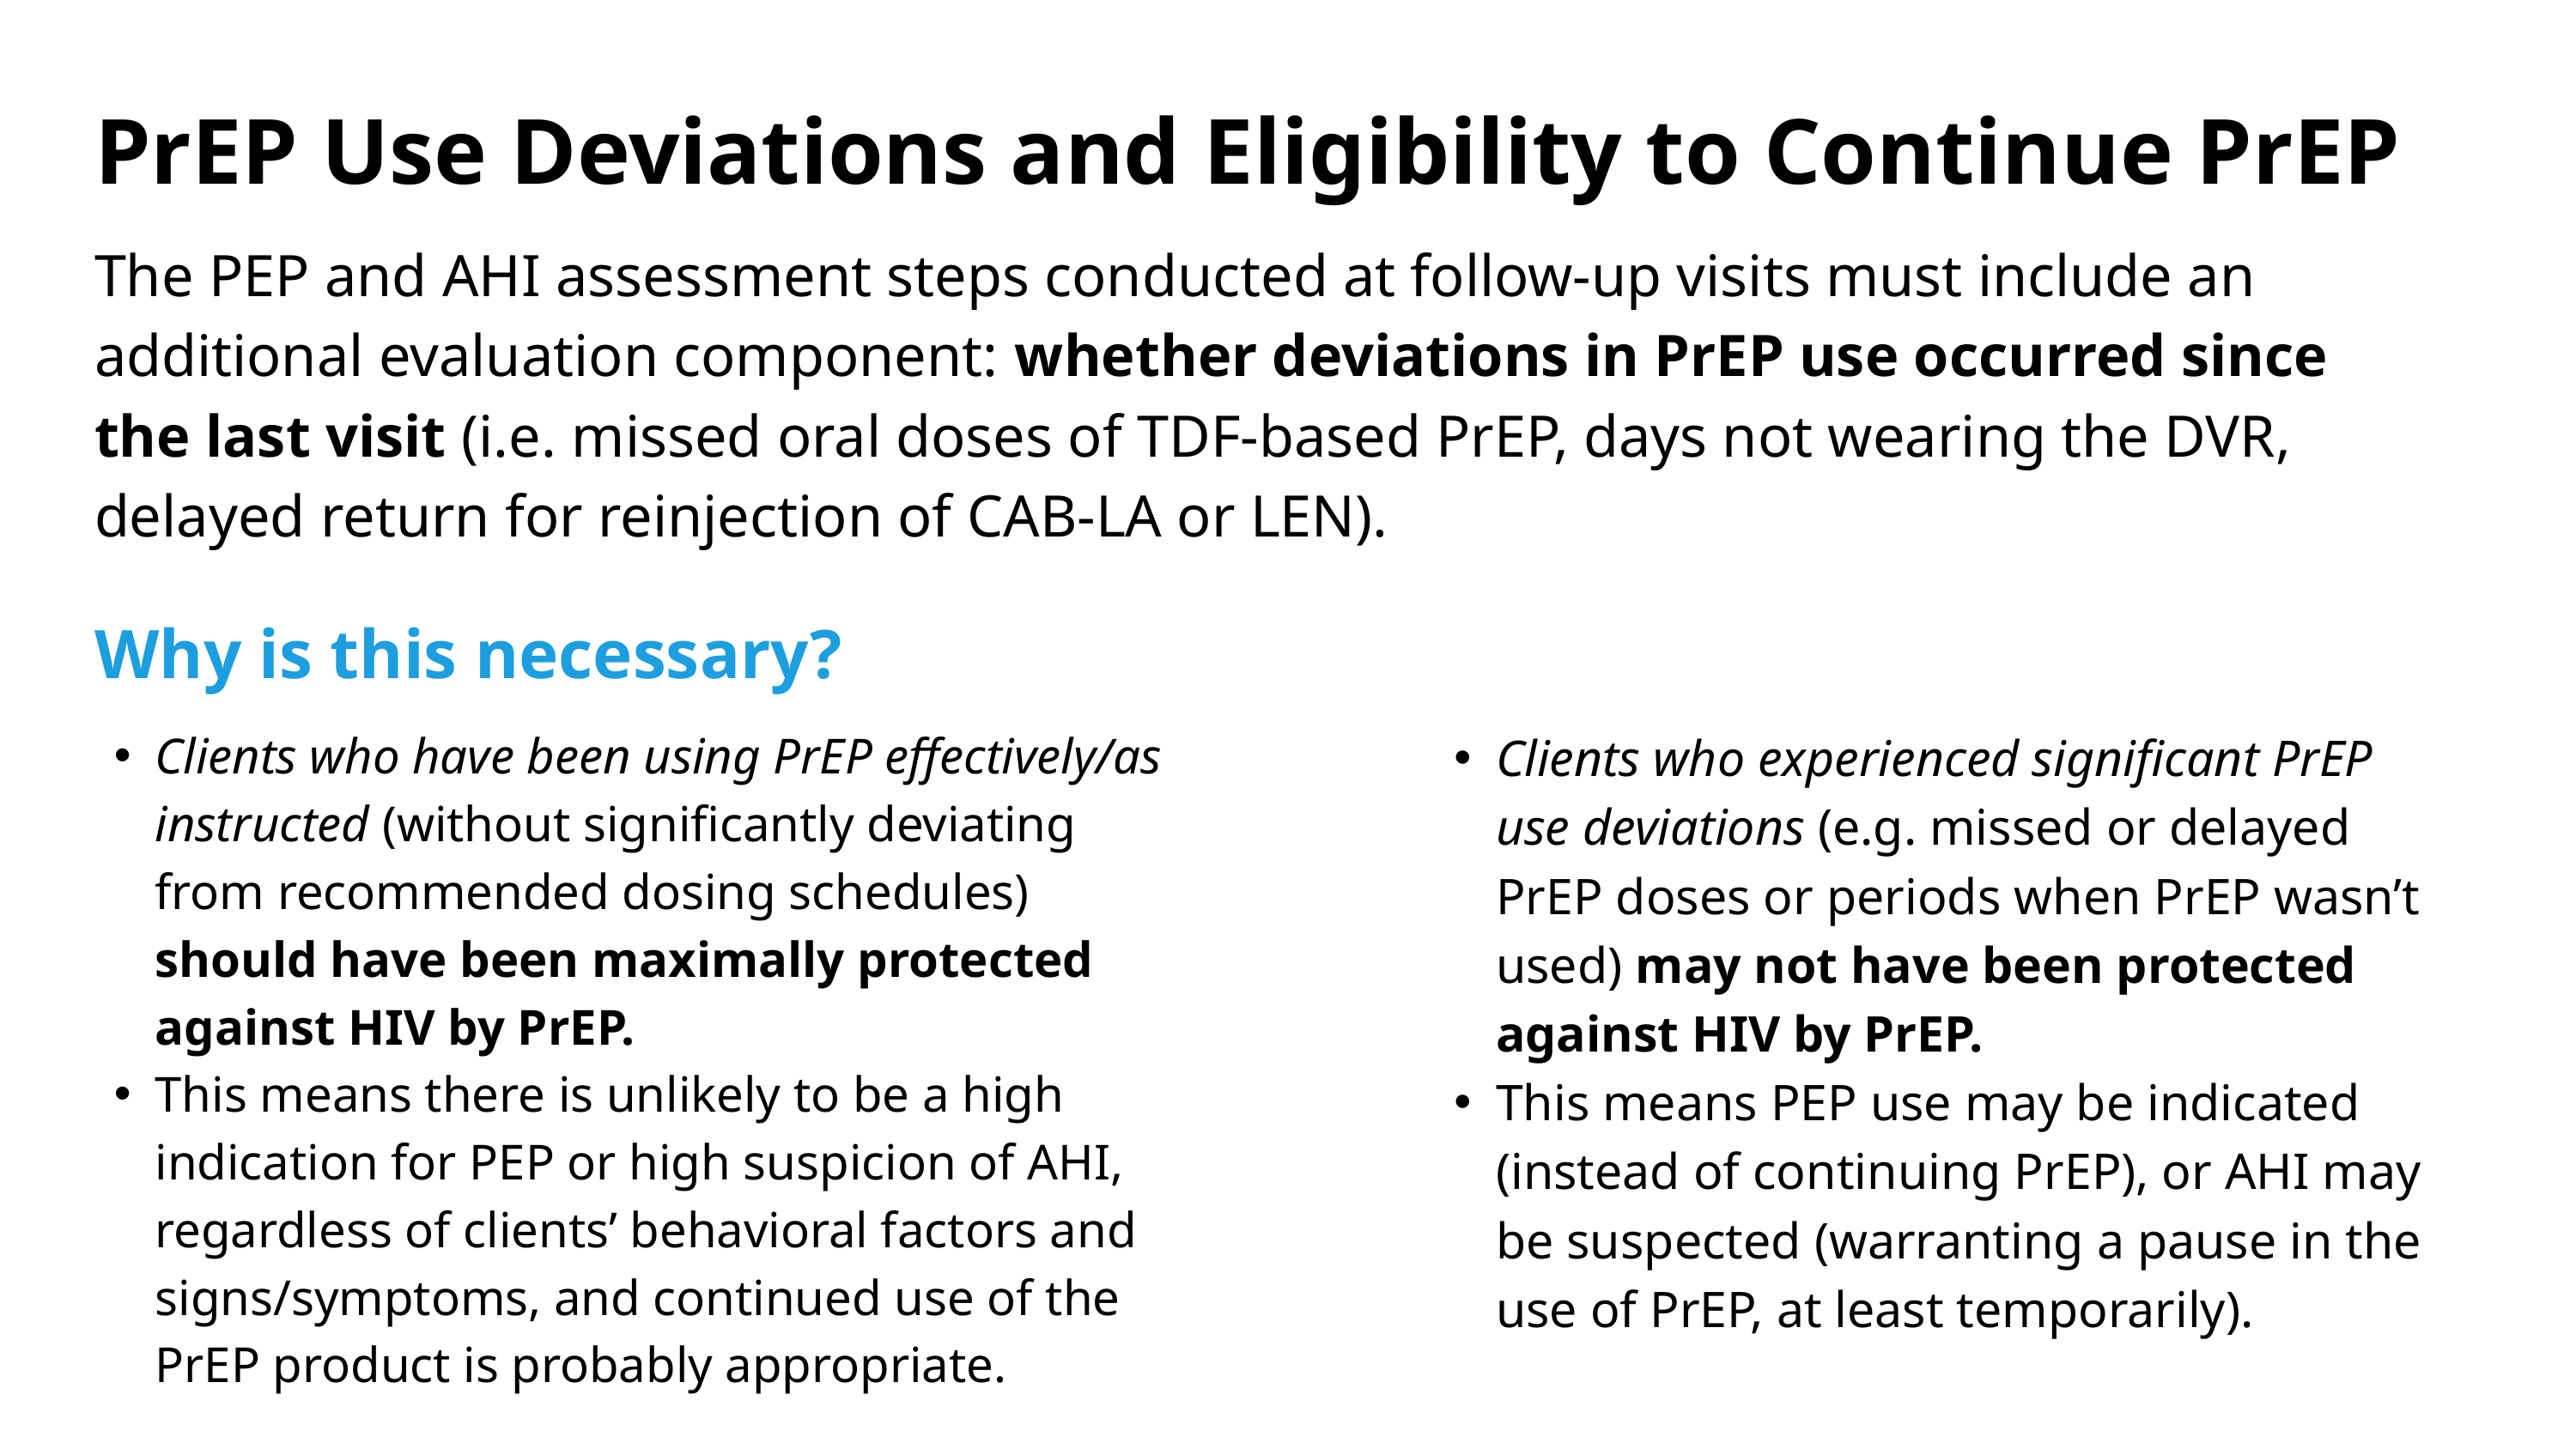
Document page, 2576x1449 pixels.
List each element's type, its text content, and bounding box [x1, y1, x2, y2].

text_box The PEP and AHI assessment steps conducted at follow-up visits must include an additional evaluation component: whether deviations in PrEP use occurred since the last visit (i.e. missed oral doses of TDF-based PrEP, days not wearing the DVR, delayed return for reinjection of CAB-LA or LEN). [94, 227, 2381, 549]
text_box PrEP Use Deviations and Eligibility to Continue PrEP [94, 76, 2406, 203]
text_box Clients who experienced significant PrEP use deviations (e.g. missed or delayed PrEP doses or periods when PrEP wasn’t used) may not have been protected against HIV by PrEP. This means PEP use may be indicated (instead of continuing PrEP), or AHI may be suspected (warranting a pause in the use of PrEP, at least temporarily). [1412, 717, 2453, 1337]
text_box Why is this necessary? [94, 597, 1818, 692]
text_box Clients who have been using PrEP effectively/as instructed (without significantly deviating from recommended dosing schedules) should have been maximally protected against HIV by PrEP. This means there is unlikely to be a high indication for PEP or high suspicion of AHI, regardless of clients’ behavioral factors and signs/symptoms, and continued use of the PrEP product is probably appropriate. [73, 716, 1193, 1393]
